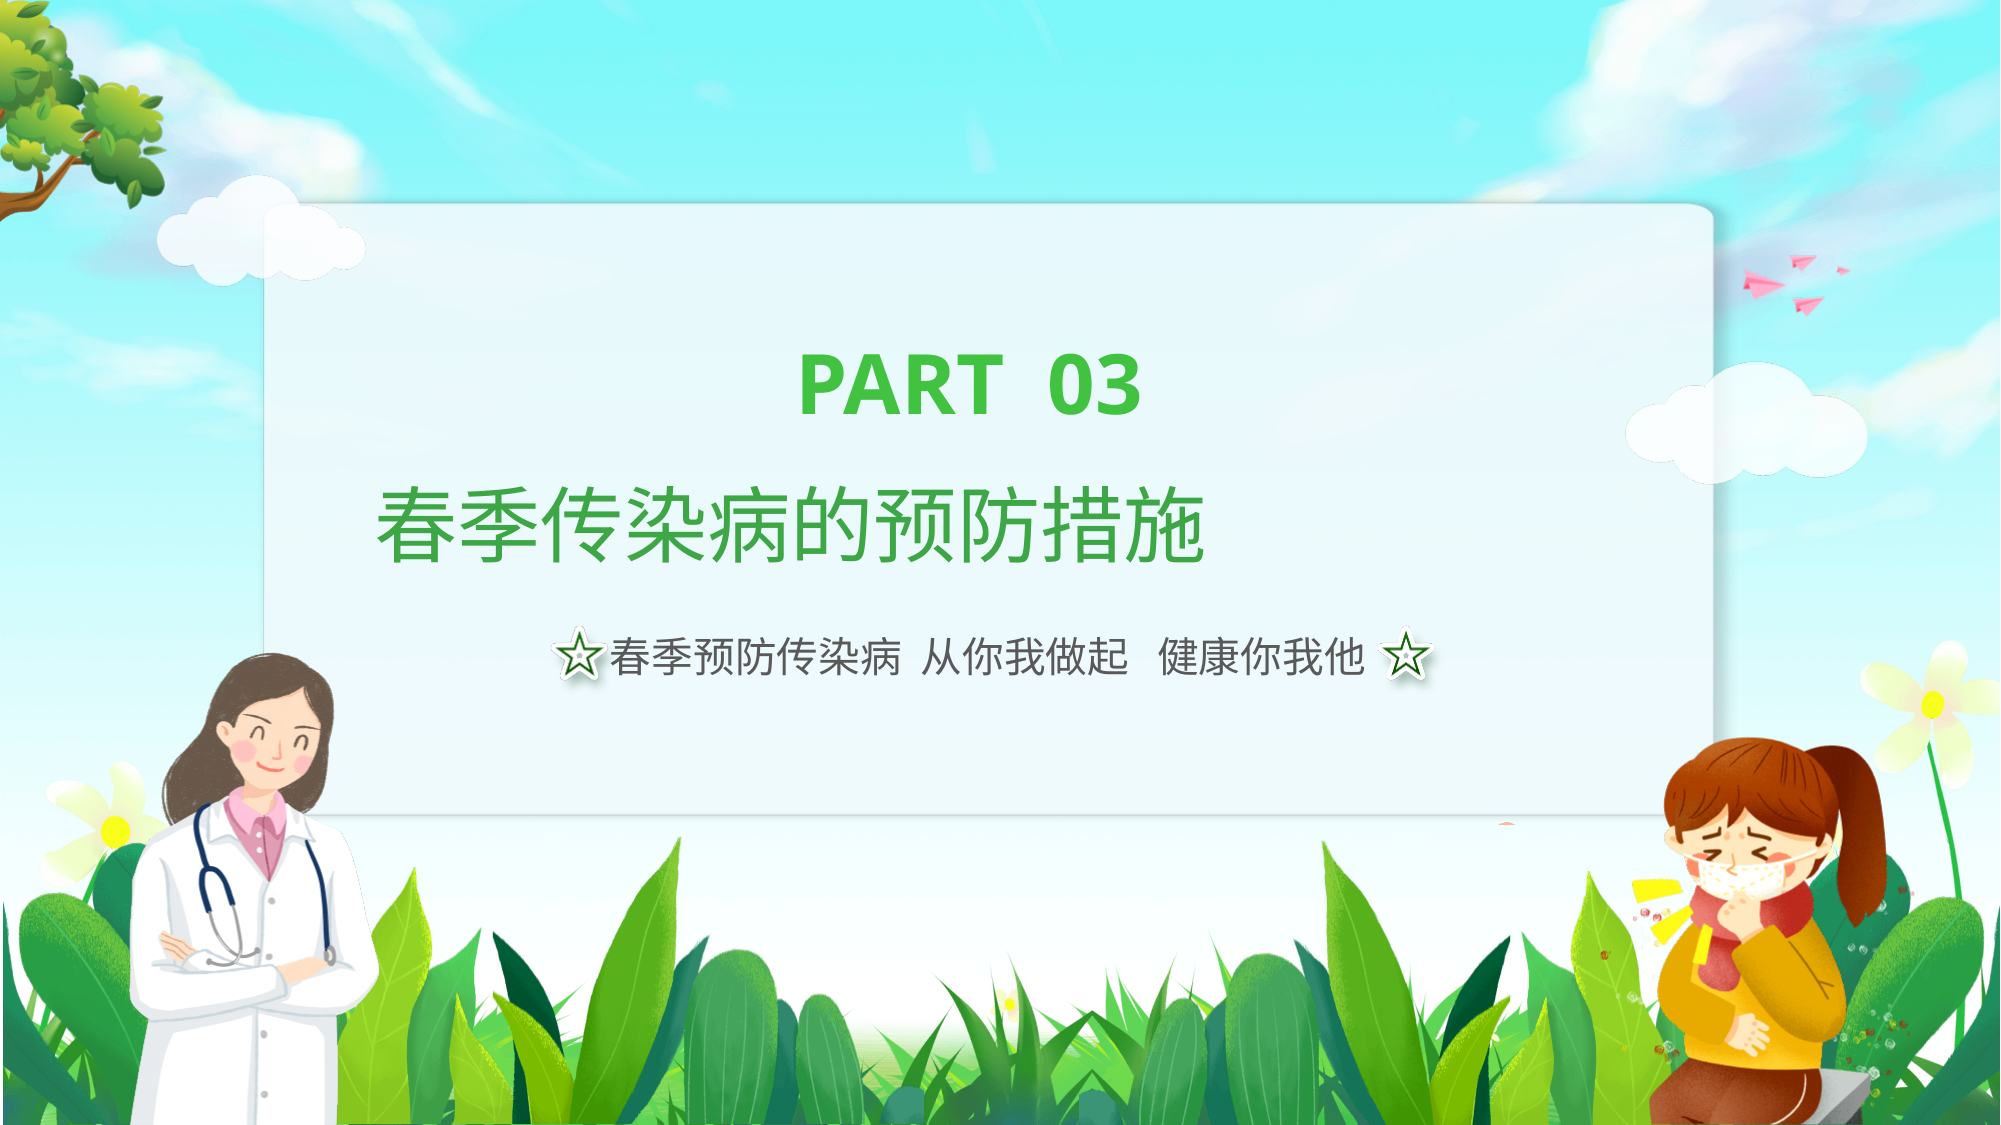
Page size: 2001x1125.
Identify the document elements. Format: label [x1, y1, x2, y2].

text_box [508, 577, 1468, 729]
picture [0, 0, 2001, 1125]
